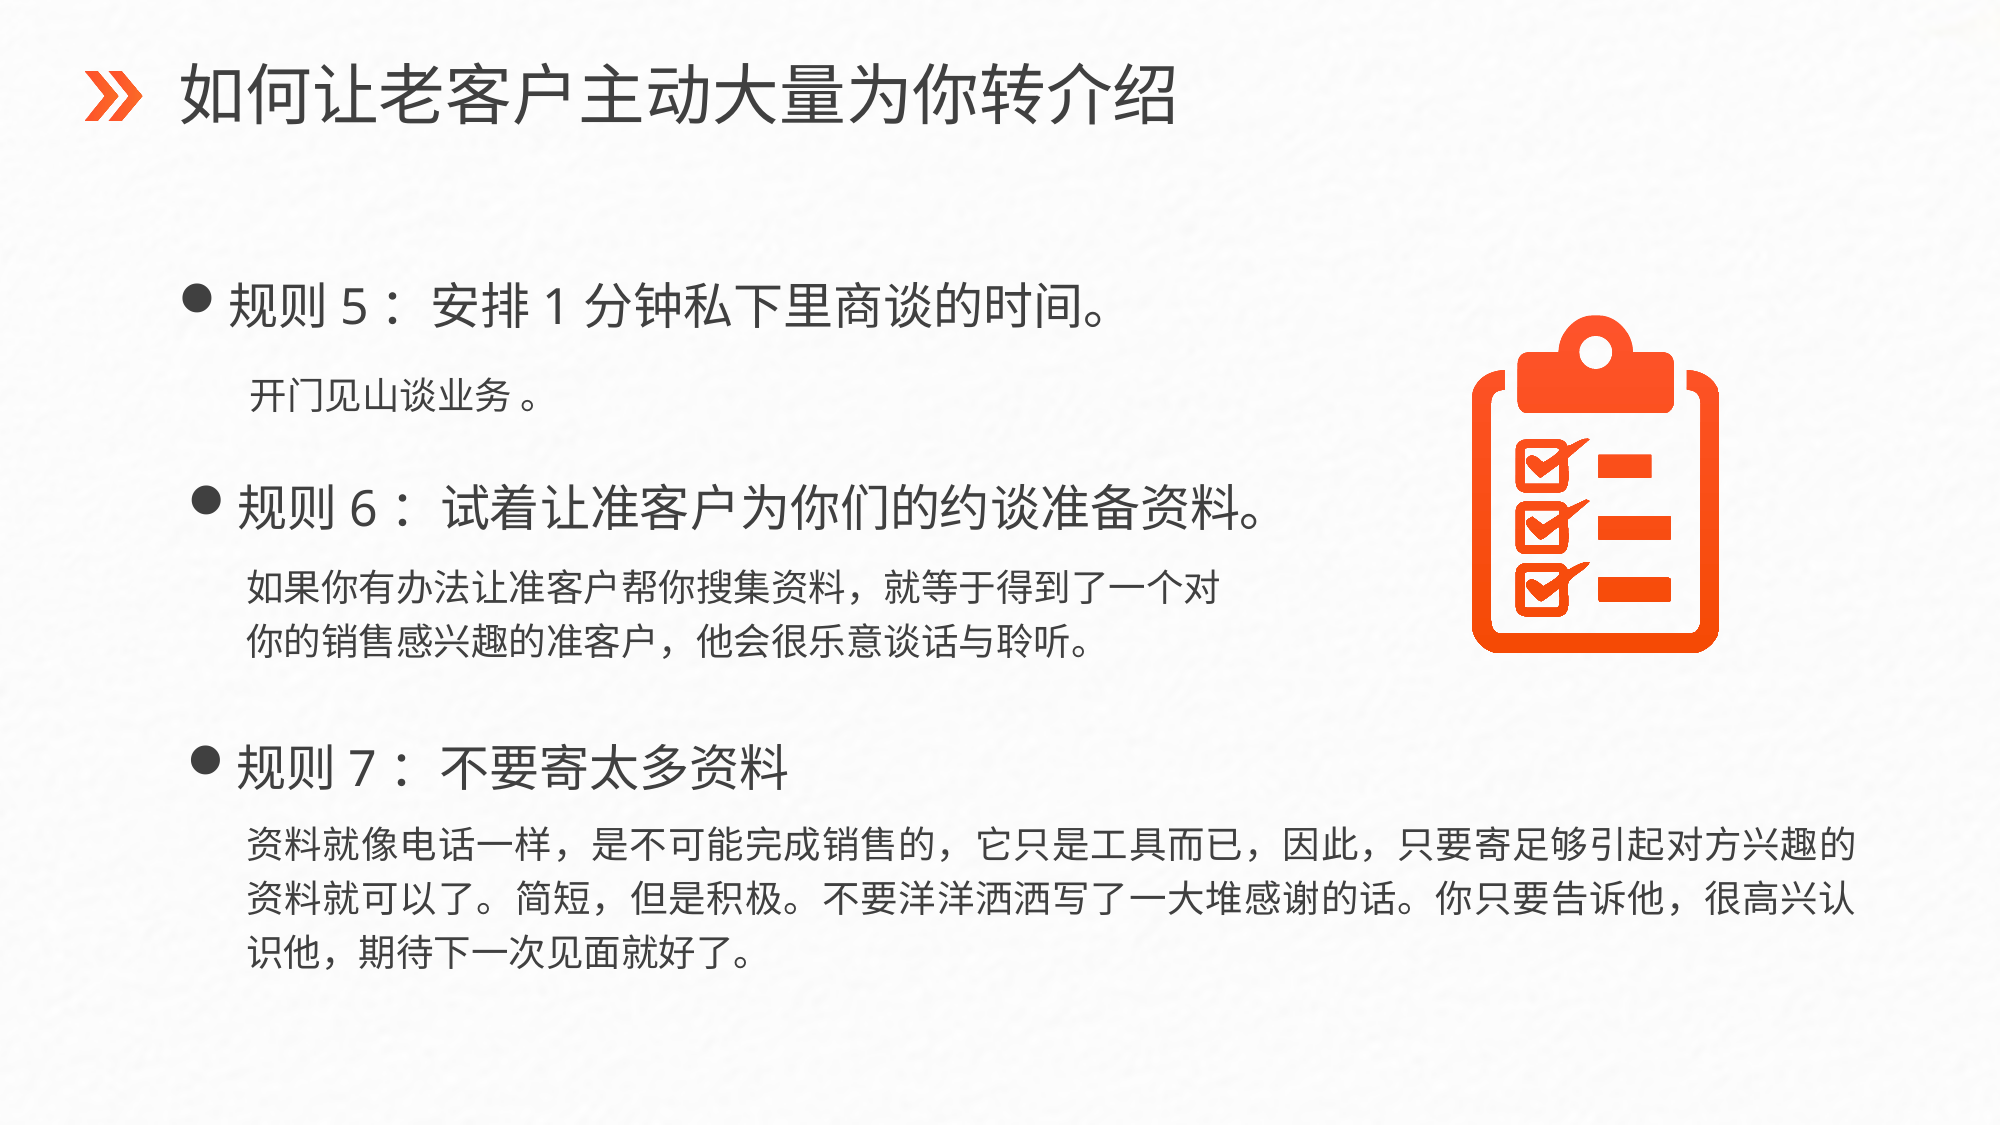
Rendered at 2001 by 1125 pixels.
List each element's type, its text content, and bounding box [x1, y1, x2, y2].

text_box 规则6：试着让准客户为你们的约谈准备资料。 [172, 469, 1305, 545]
text_box 开门见山谈业务 。 [234, 355, 573, 425]
text_box 规则7：不要寄太多资料 [172, 728, 805, 804]
text_box [1472, 370, 1720, 654]
text_box 规则5：安排1分钟私下里商谈的时间。 [163, 267, 1148, 342]
text_box 资料就像电话一样，是不可能完成销售的，它只是工具而已，因此，只要寄足够引起对方兴趣的资料就可以了。简短，但是积极。不要洋洋洒洒写了一大堆感谢的话。你只要告诉他，很高兴认识他，期待下一次见面就好了。 [231, 804, 1872, 982]
text_box 如果你有办法让准客户帮你搜集资料，就等于得到了一个对你的销售感兴趣的准客户，他会很乐意谈话与聆听。 [231, 547, 1244, 671]
text_box [1517, 315, 1674, 413]
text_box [84, 71, 143, 121]
text_box 如何让老客户主动大量为你转介绍 [163, 45, 1195, 141]
